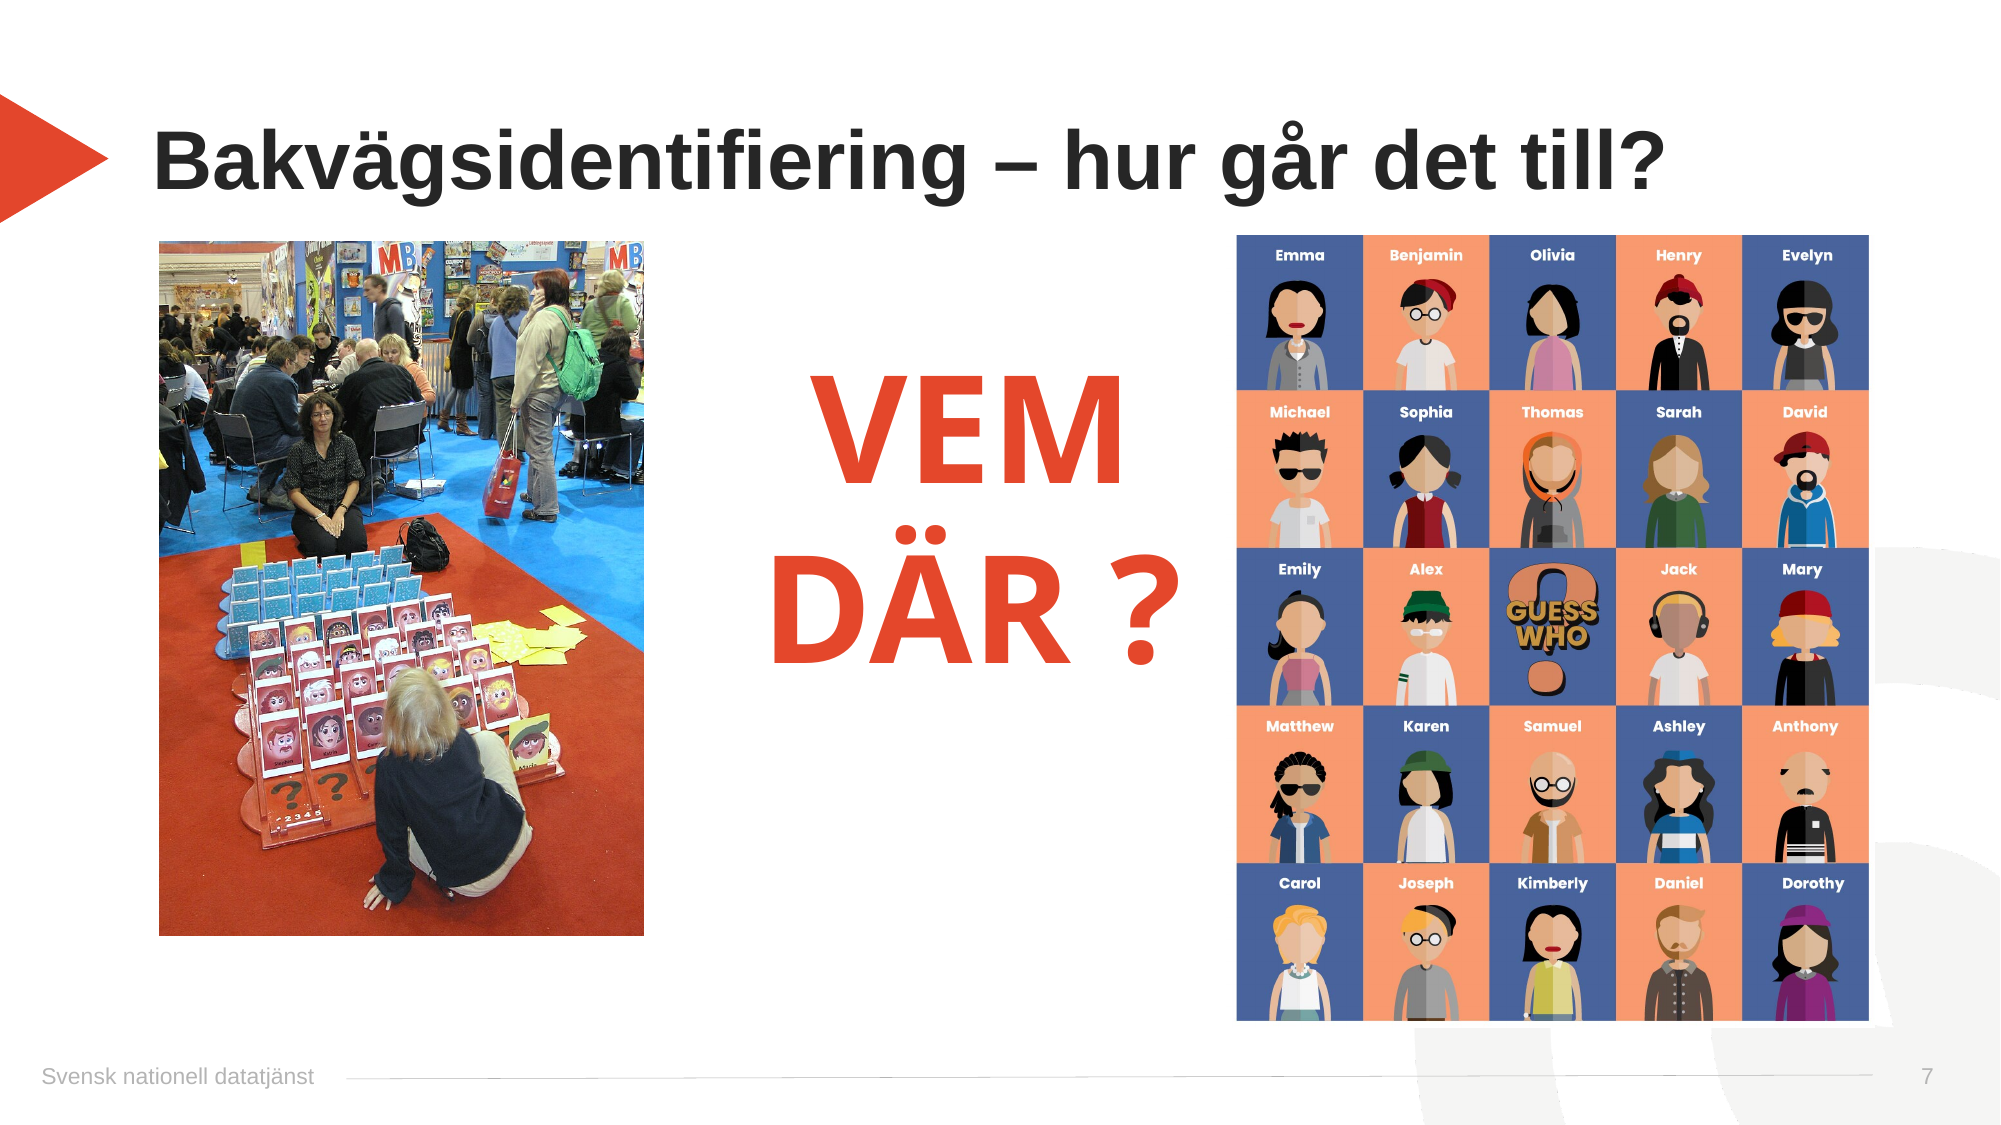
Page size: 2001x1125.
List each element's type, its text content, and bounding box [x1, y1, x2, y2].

text_box VEM DÄR ? [743, 326, 1200, 702]
title Bakvägsidentifiering – hur går det till? [137, 59, 1863, 265]
picture [157, 239, 644, 936]
picture [1226, 235, 2001, 1125]
